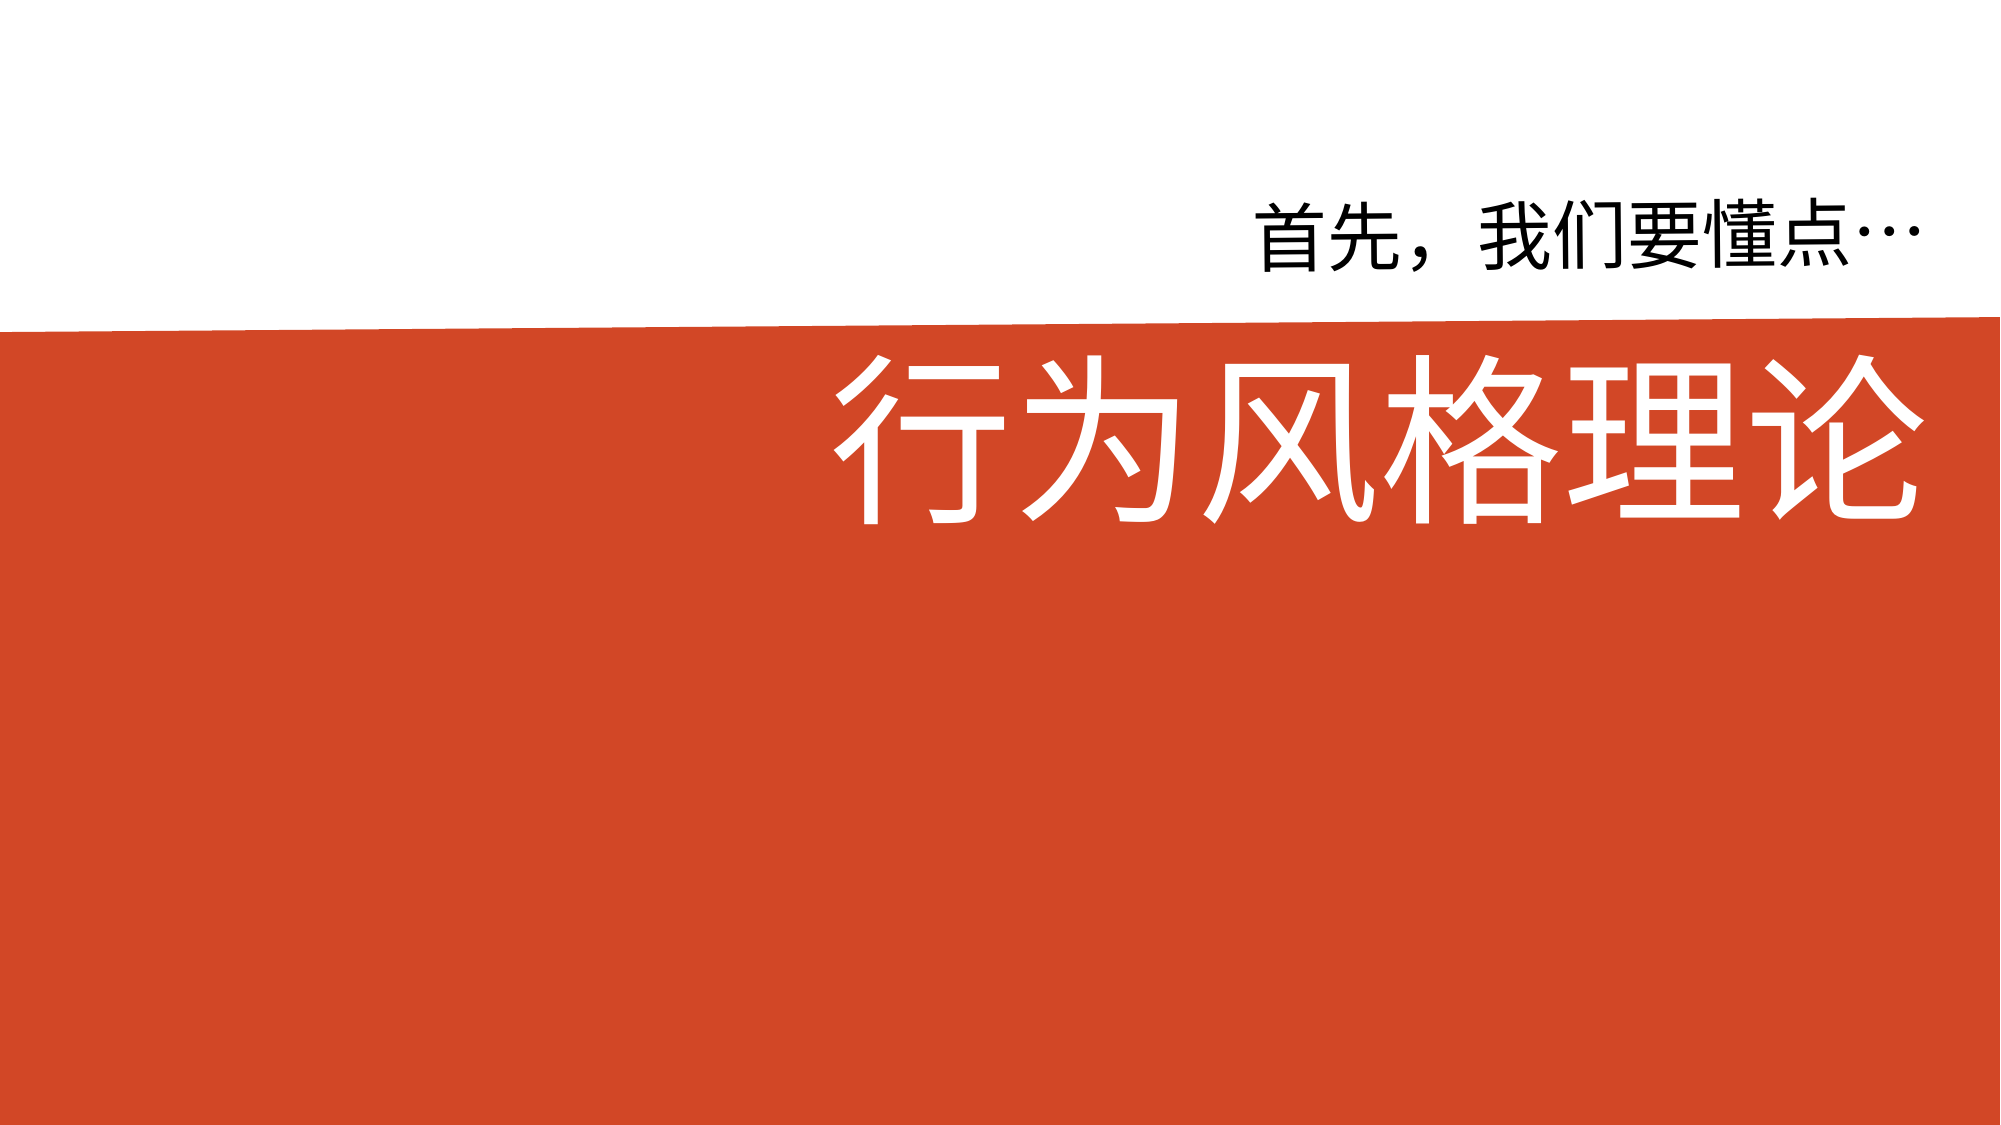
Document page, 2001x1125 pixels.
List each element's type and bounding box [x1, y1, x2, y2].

text_box [609, 0, 2000, 1125]
